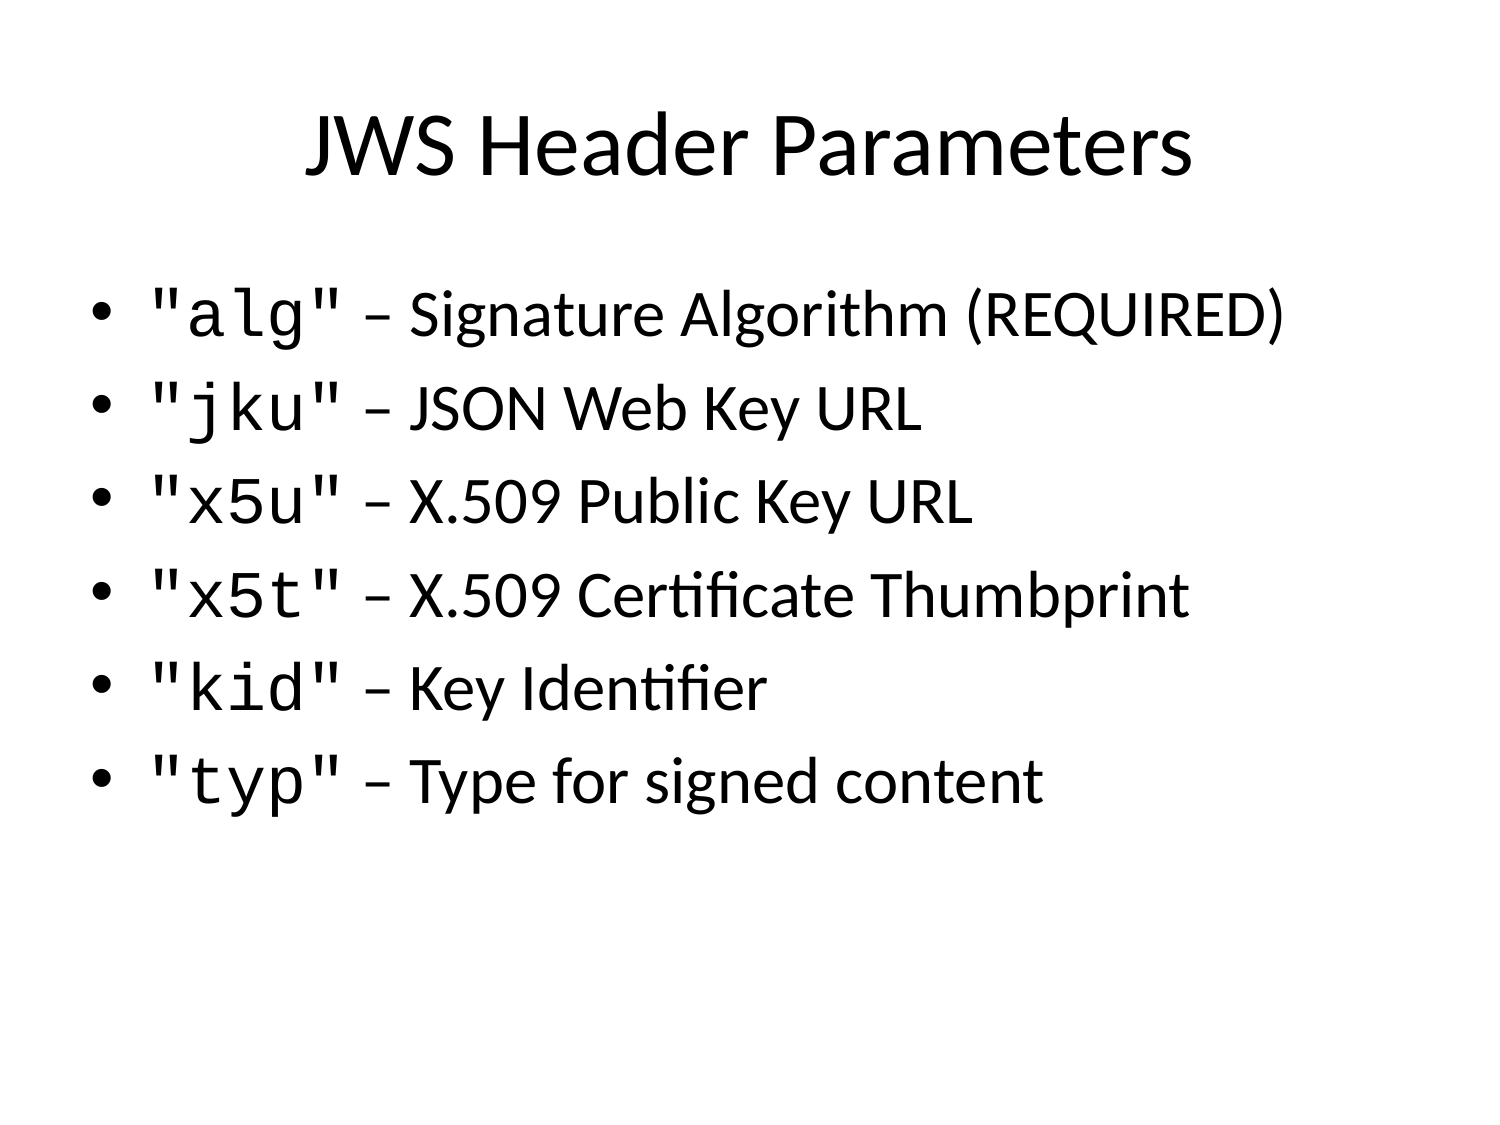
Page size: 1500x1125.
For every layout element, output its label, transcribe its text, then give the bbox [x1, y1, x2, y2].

title JWS Header Parameters [75, 45, 1425, 233]
list "alg" – Signature Algorithm (REQUIRED) "jku" – JSON Web Key URL "x5u" – X.509 Public Key URL "x5t" – X.509 Certificate Thumbprint "kid" – Key Identifier "typ" – Type for signed content [75, 262, 1425, 1005]
